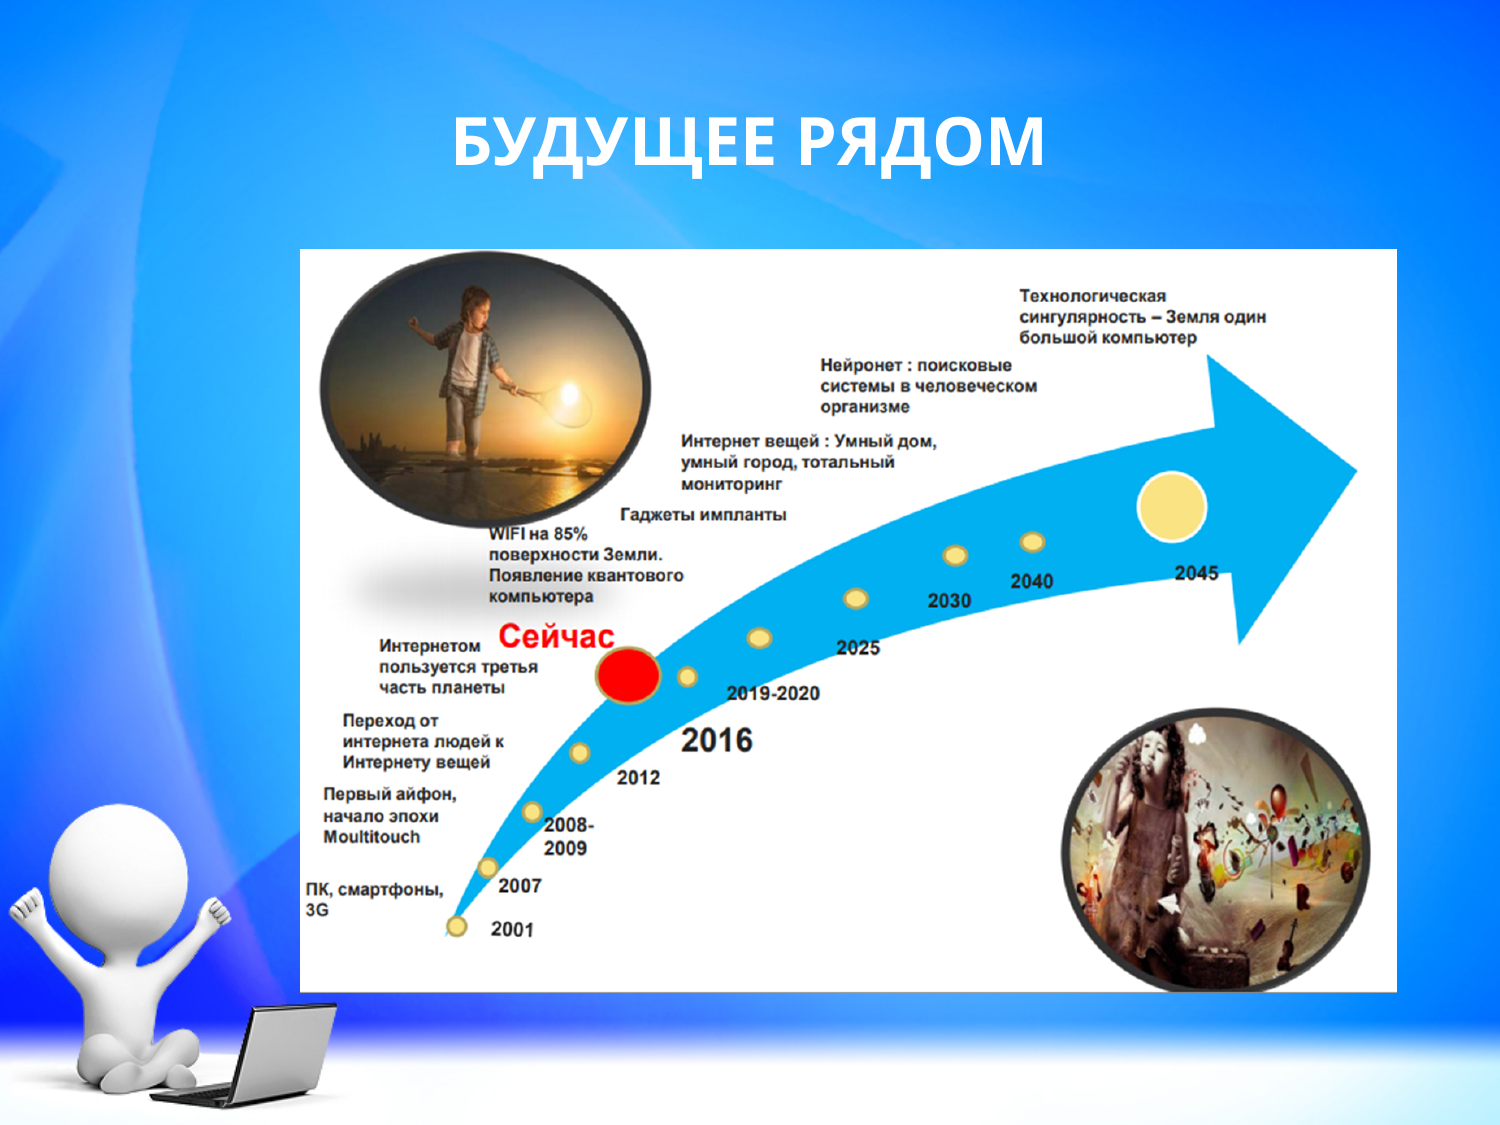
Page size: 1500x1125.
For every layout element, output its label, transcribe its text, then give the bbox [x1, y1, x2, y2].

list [299, 249, 1397, 993]
title БУДУЩЕЕ РЯДОМ [75, 45, 1425, 233]
picture [0, 0, 1500, 1125]
